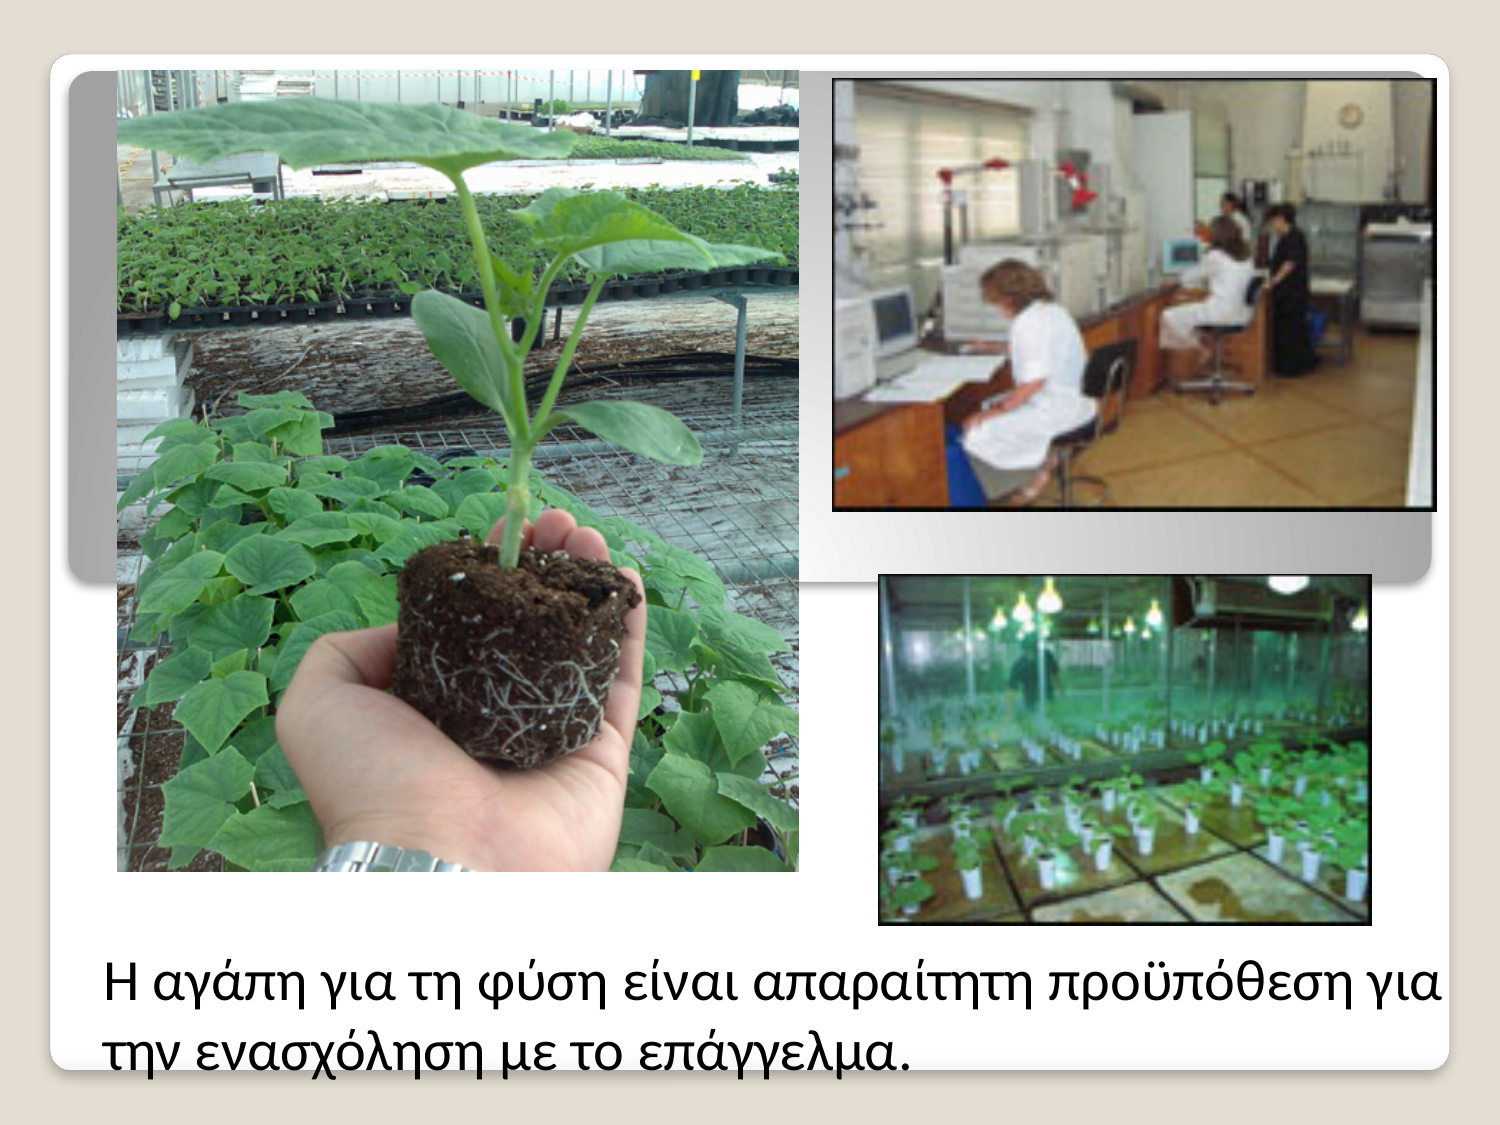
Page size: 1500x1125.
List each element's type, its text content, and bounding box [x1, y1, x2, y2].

text_box Η αγάπη για τη φύση είναι απαραίτητη προϋπόθεση για την ενασχόληση με το επάγγελμα. [88, 934, 1459, 1090]
picture [116, 70, 800, 873]
picture [878, 573, 1372, 926]
picture [832, 77, 1437, 512]
